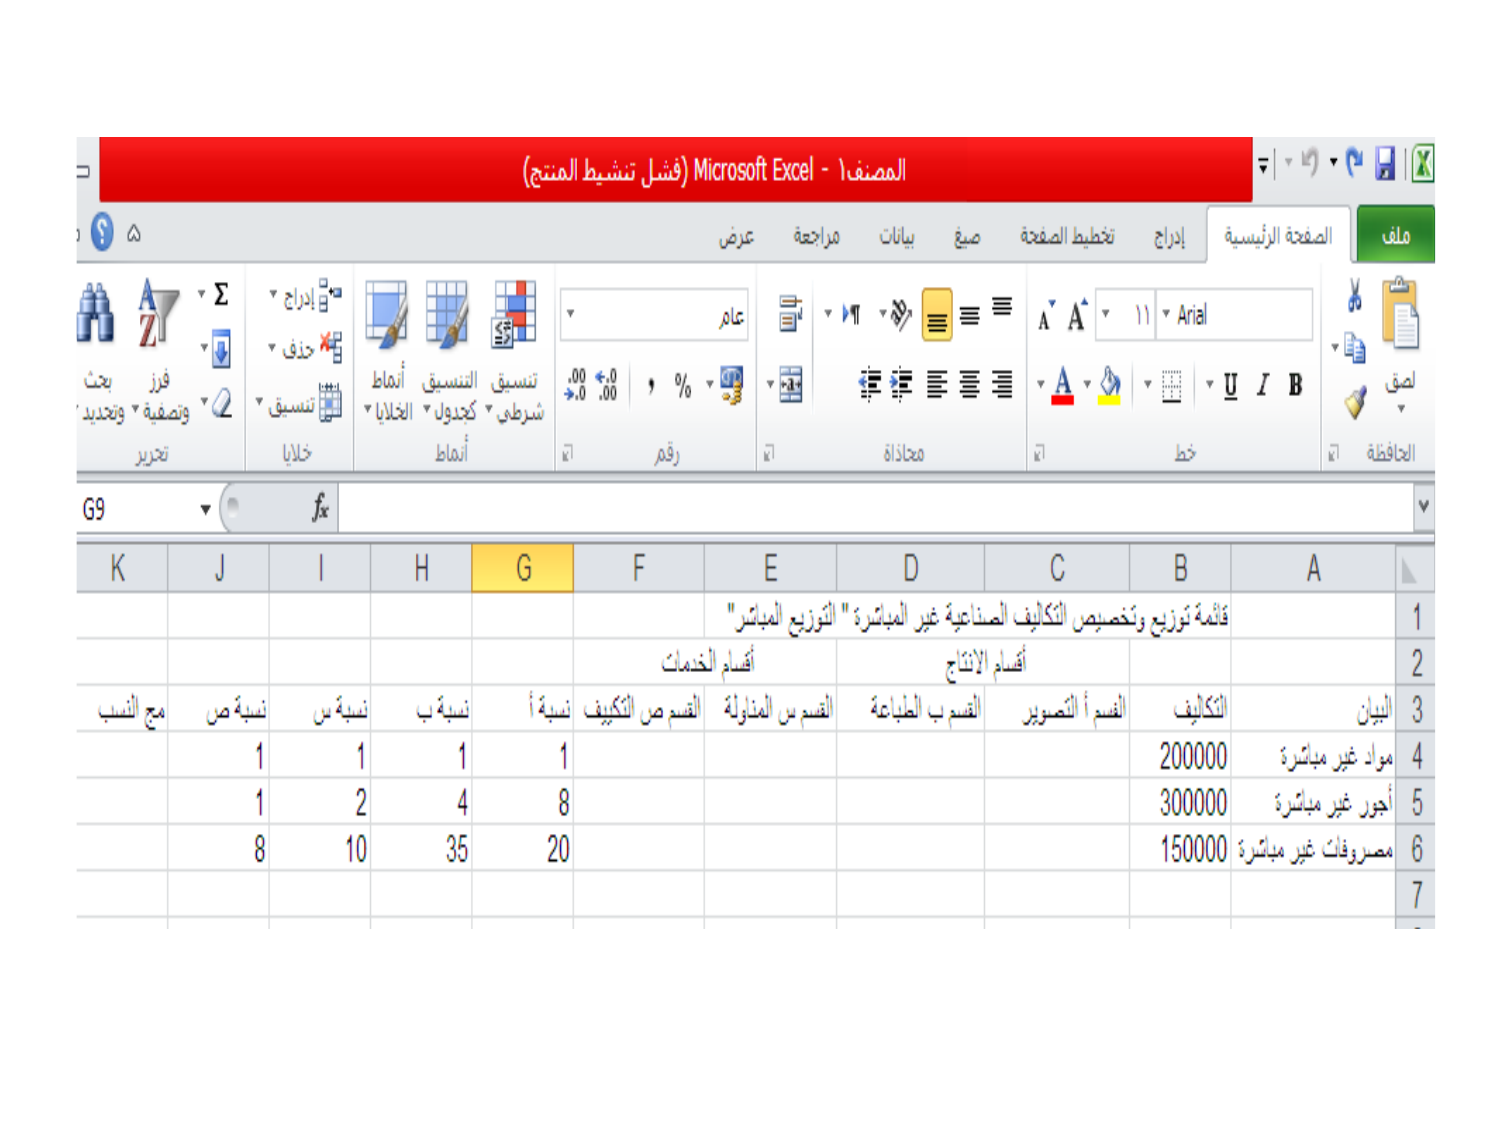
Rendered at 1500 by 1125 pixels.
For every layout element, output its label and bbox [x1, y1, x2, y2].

picture [76, 136, 1436, 929]
